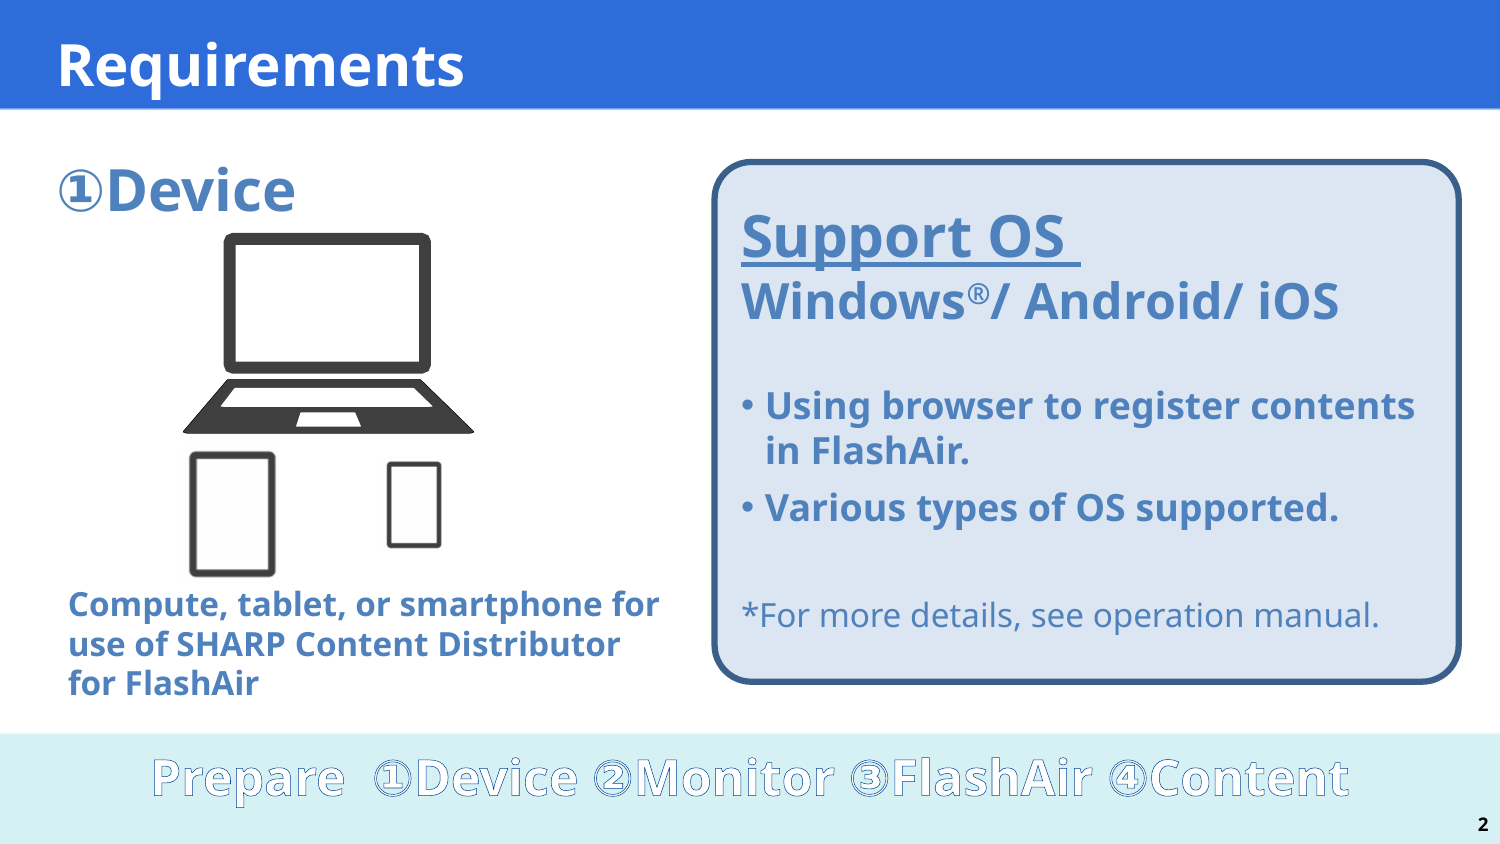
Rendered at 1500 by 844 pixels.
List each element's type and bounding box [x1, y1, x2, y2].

picture [0, 0, 1500, 844]
text_box [41, 145, 1459, 712]
